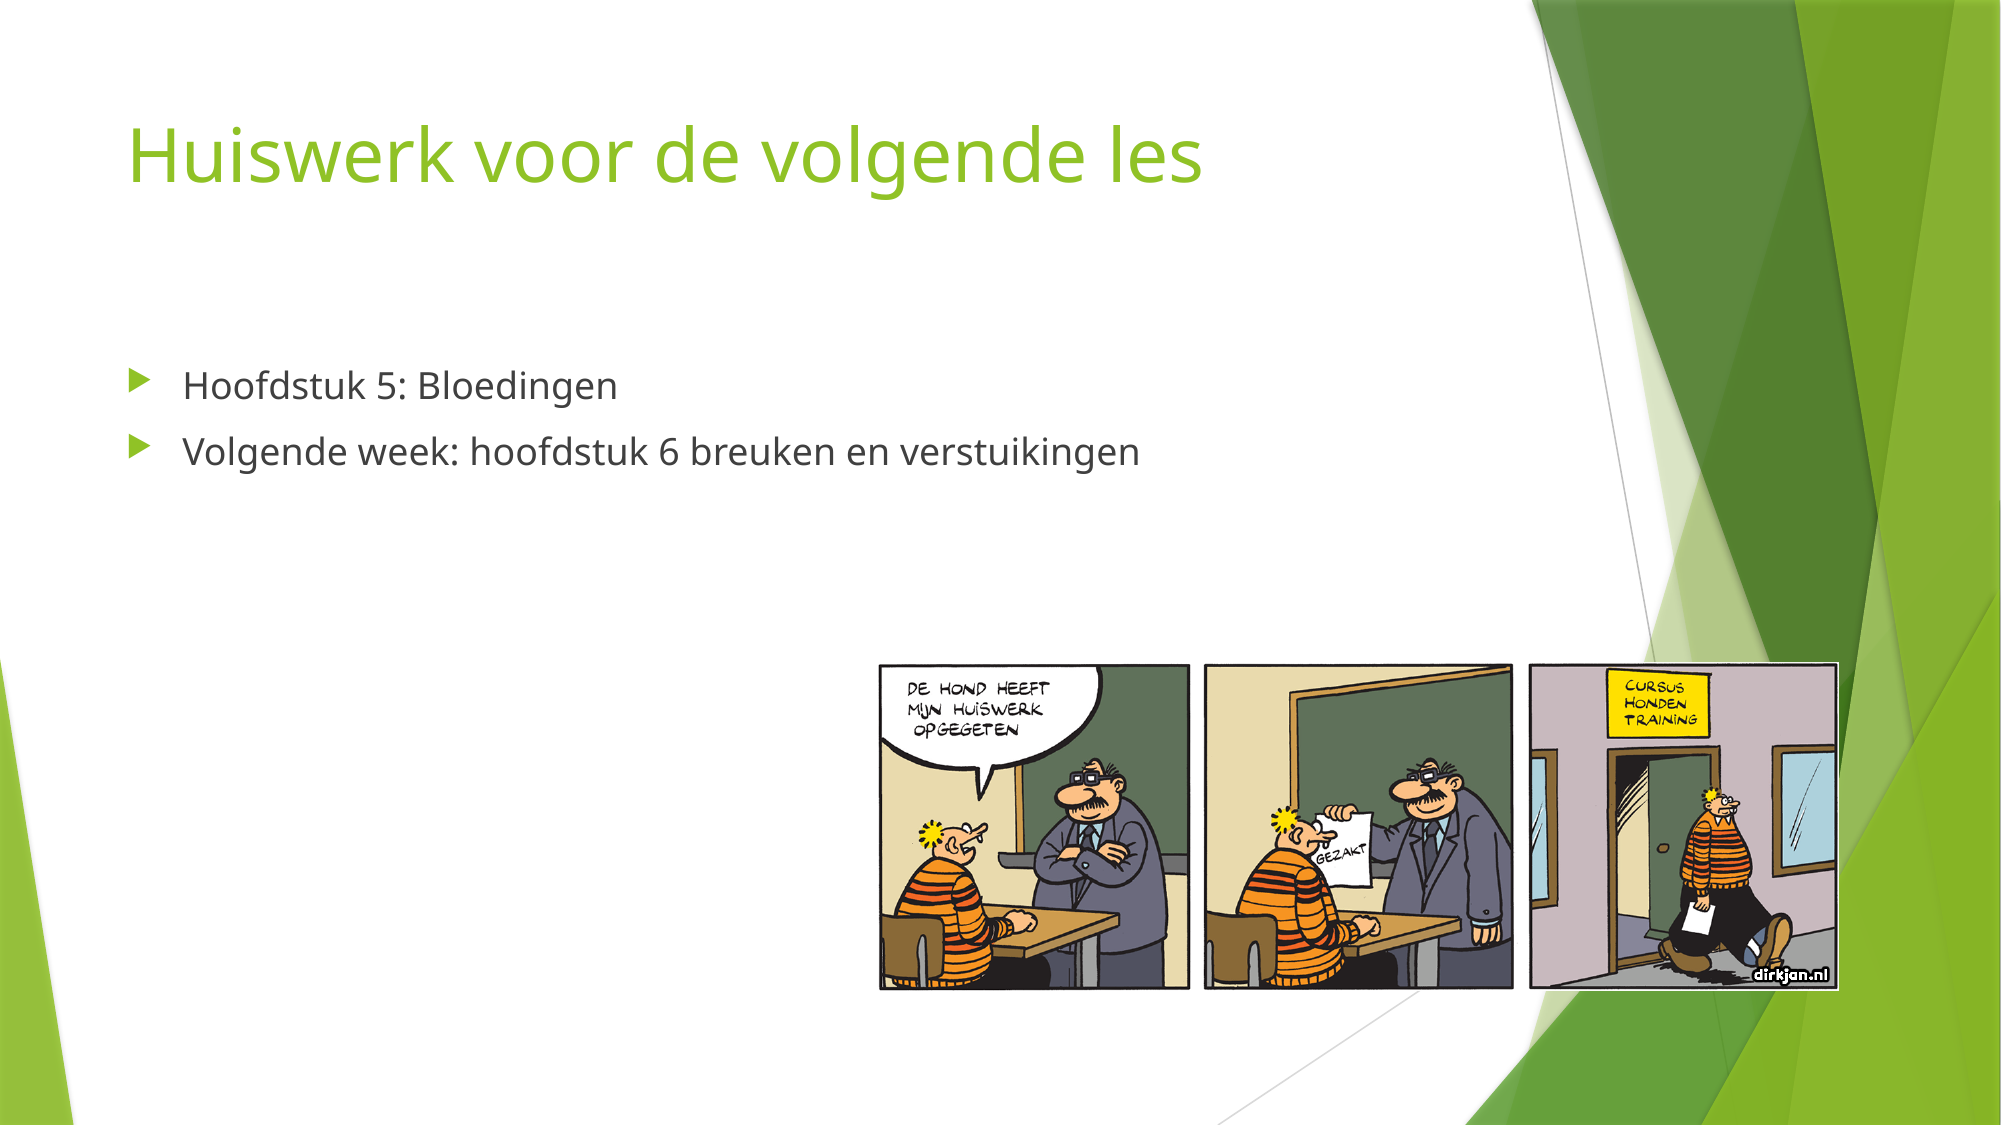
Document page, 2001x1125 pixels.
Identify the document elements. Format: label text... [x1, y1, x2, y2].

list Hoofdstuk 5: Bloedingen Volgende week: hoofdstuk 6 breuken en verstuikingen [111, 354, 1522, 992]
title Huiswerk voor de volgende les [111, 99, 1522, 317]
picture [875, 661, 1840, 992]
